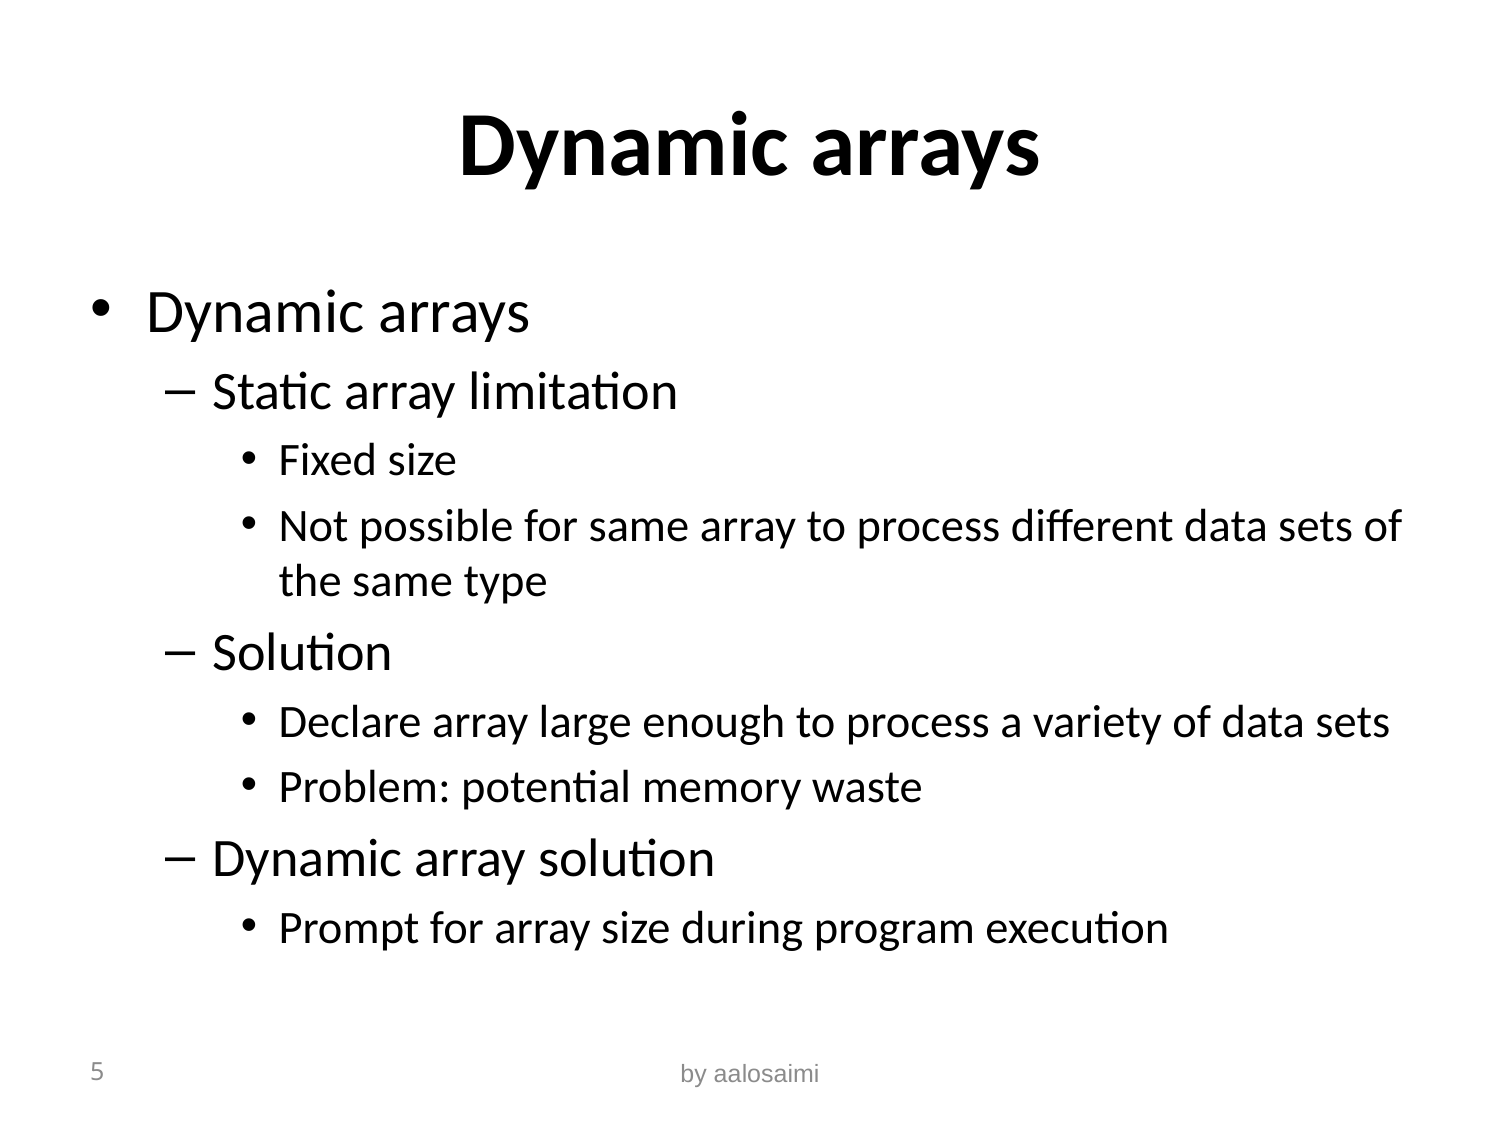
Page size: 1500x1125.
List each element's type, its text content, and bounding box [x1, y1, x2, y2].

footer by aalosaimi [512, 1042, 988, 1103]
title Dynamic arrays [75, 45, 1425, 233]
slide_number 5 [75, 1042, 425, 1103]
list Dynamic arrays Static array limitation Fixed size Not possible for same array to process different data sets of the same type Solution Declare array large enough to process a variety of data sets Problem: potential memory waste Dynamic array solution Prompt for array size during program execution [75, 262, 1425, 1005]
